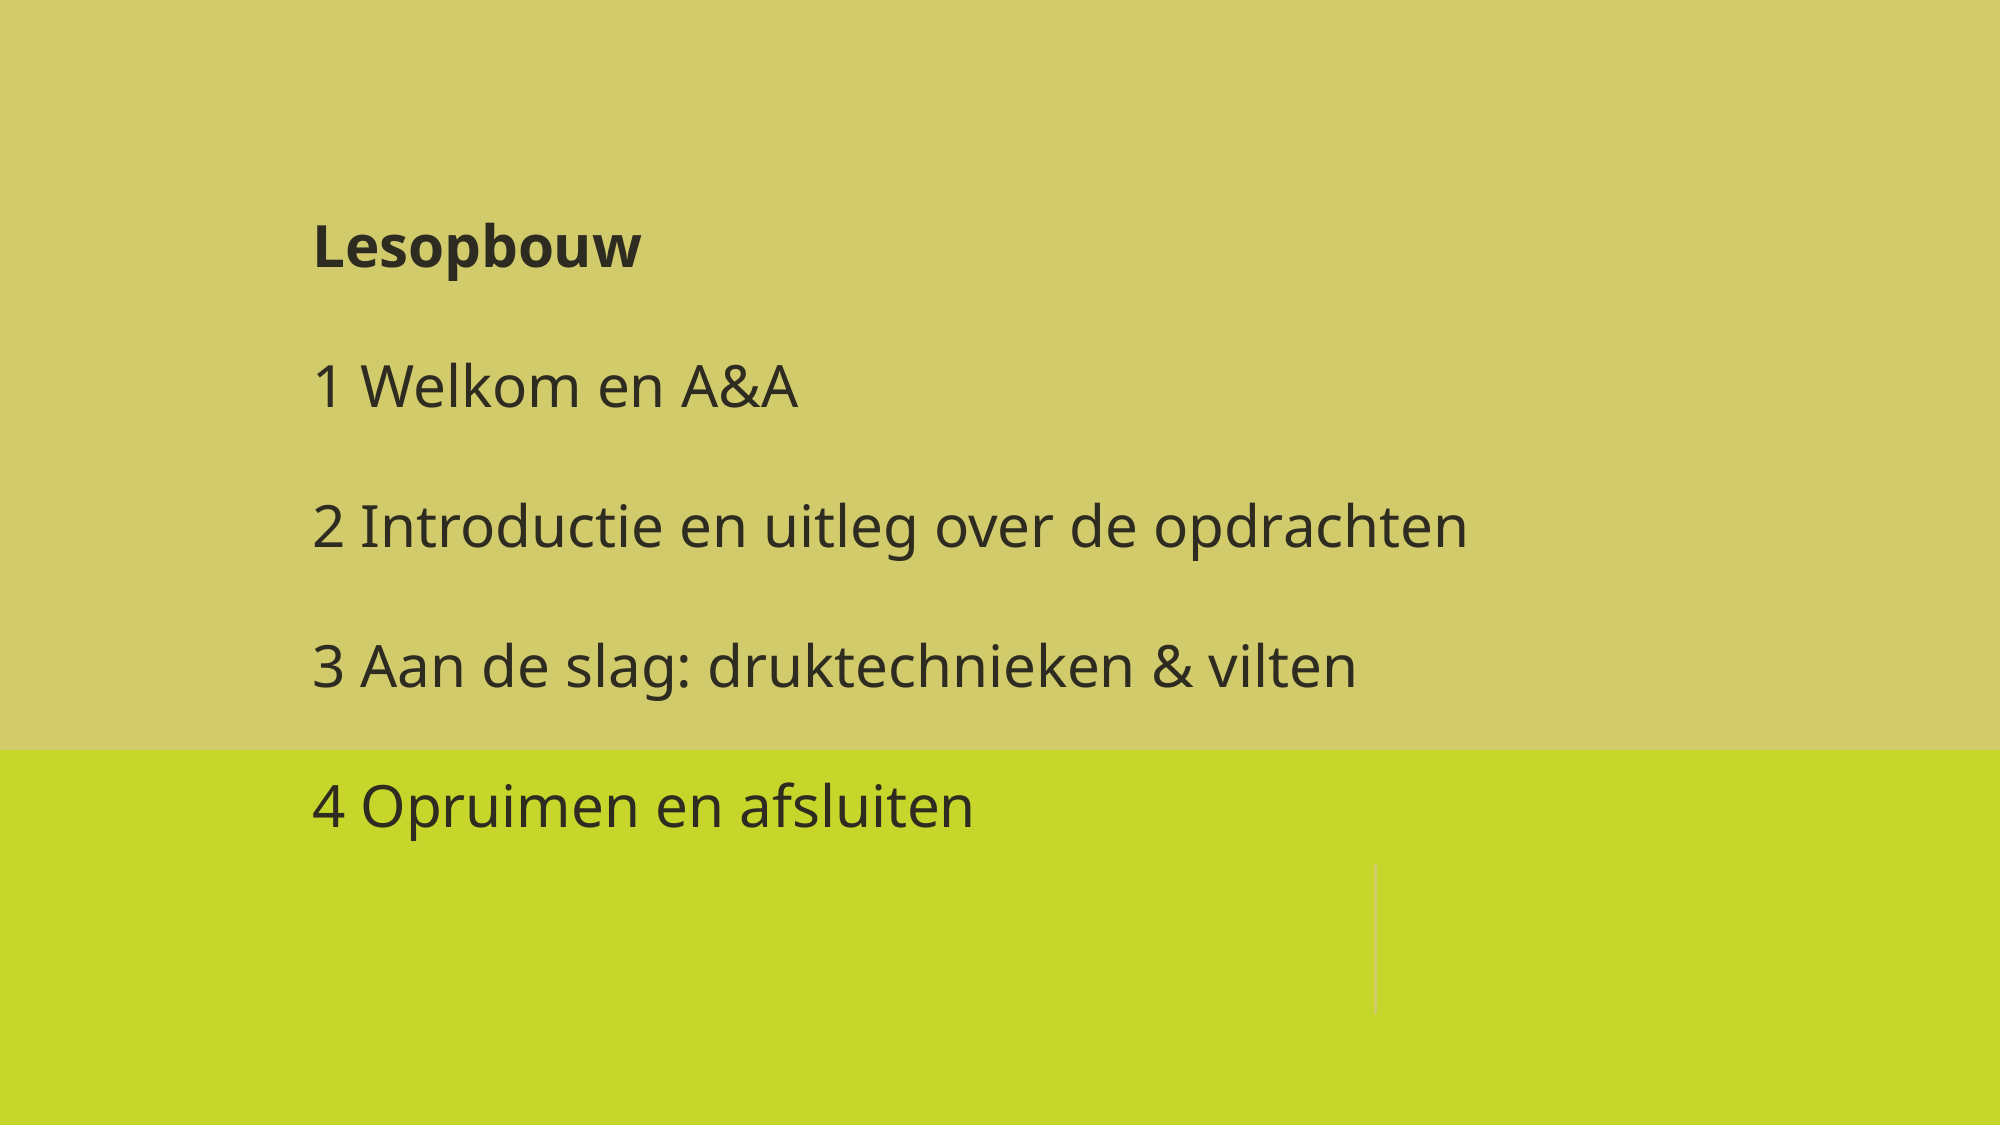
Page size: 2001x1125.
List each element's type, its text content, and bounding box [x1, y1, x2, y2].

title [0, 192, 1149, 1107]
text_box Lesopbouw 1 Welkom en A&A 2 Introductie en uitleg over de opdrachten 3 Aan de slag: druktechnieken & vilten 4 Opruimen en afsluiten [297, 201, 1823, 916]
